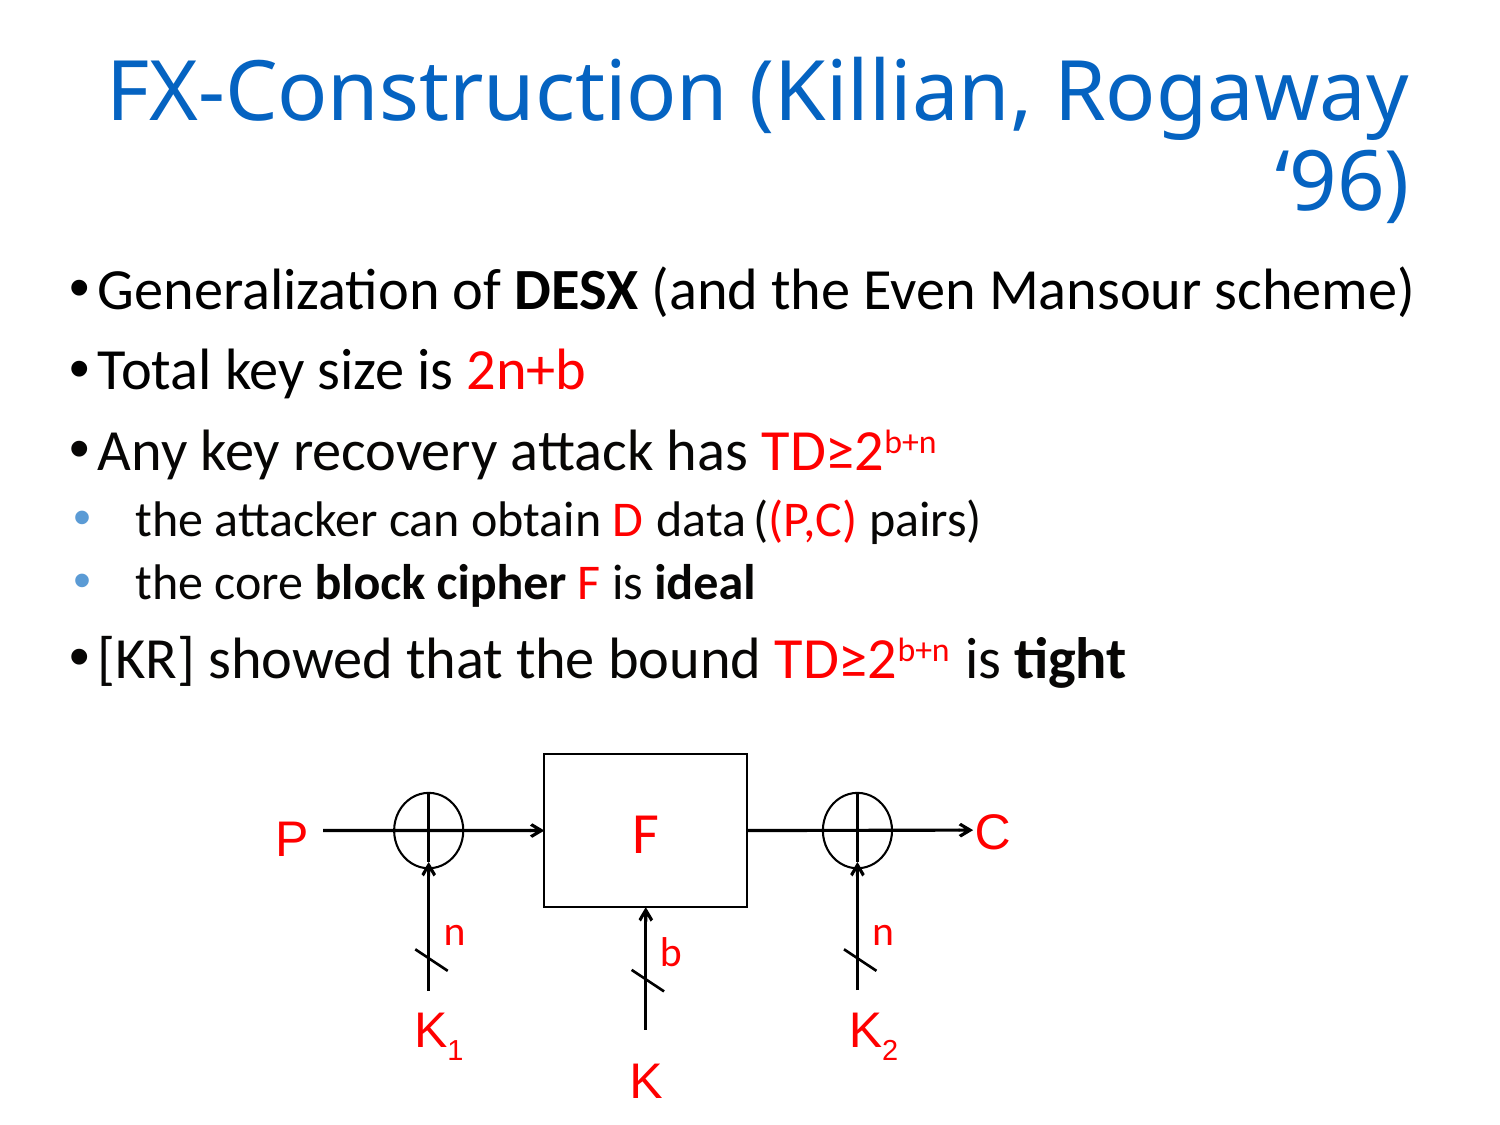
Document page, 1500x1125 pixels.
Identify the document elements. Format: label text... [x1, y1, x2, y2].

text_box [631, 969, 665, 992]
text_box P [262, 799, 323, 874]
title FX-Construction (Killian, Rogaway ‘96) [0, 45, 1425, 233]
text_box K [614, 1067, 678, 1116]
list Generalization of DESX (and the Even Mansour scheme) Total key size is 2n+b Any key recovery attack has TD≥2b+n the attacker can obtain D data ((P,C) pairs) the core block cipher F is ideal [KR] showed that the bound TD≥2b+n is tight [54, 249, 1463, 713]
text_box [415, 949, 448, 971]
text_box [843, 949, 877, 971]
text_box C [974, 792, 1026, 867]
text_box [323, 753, 974, 1067]
